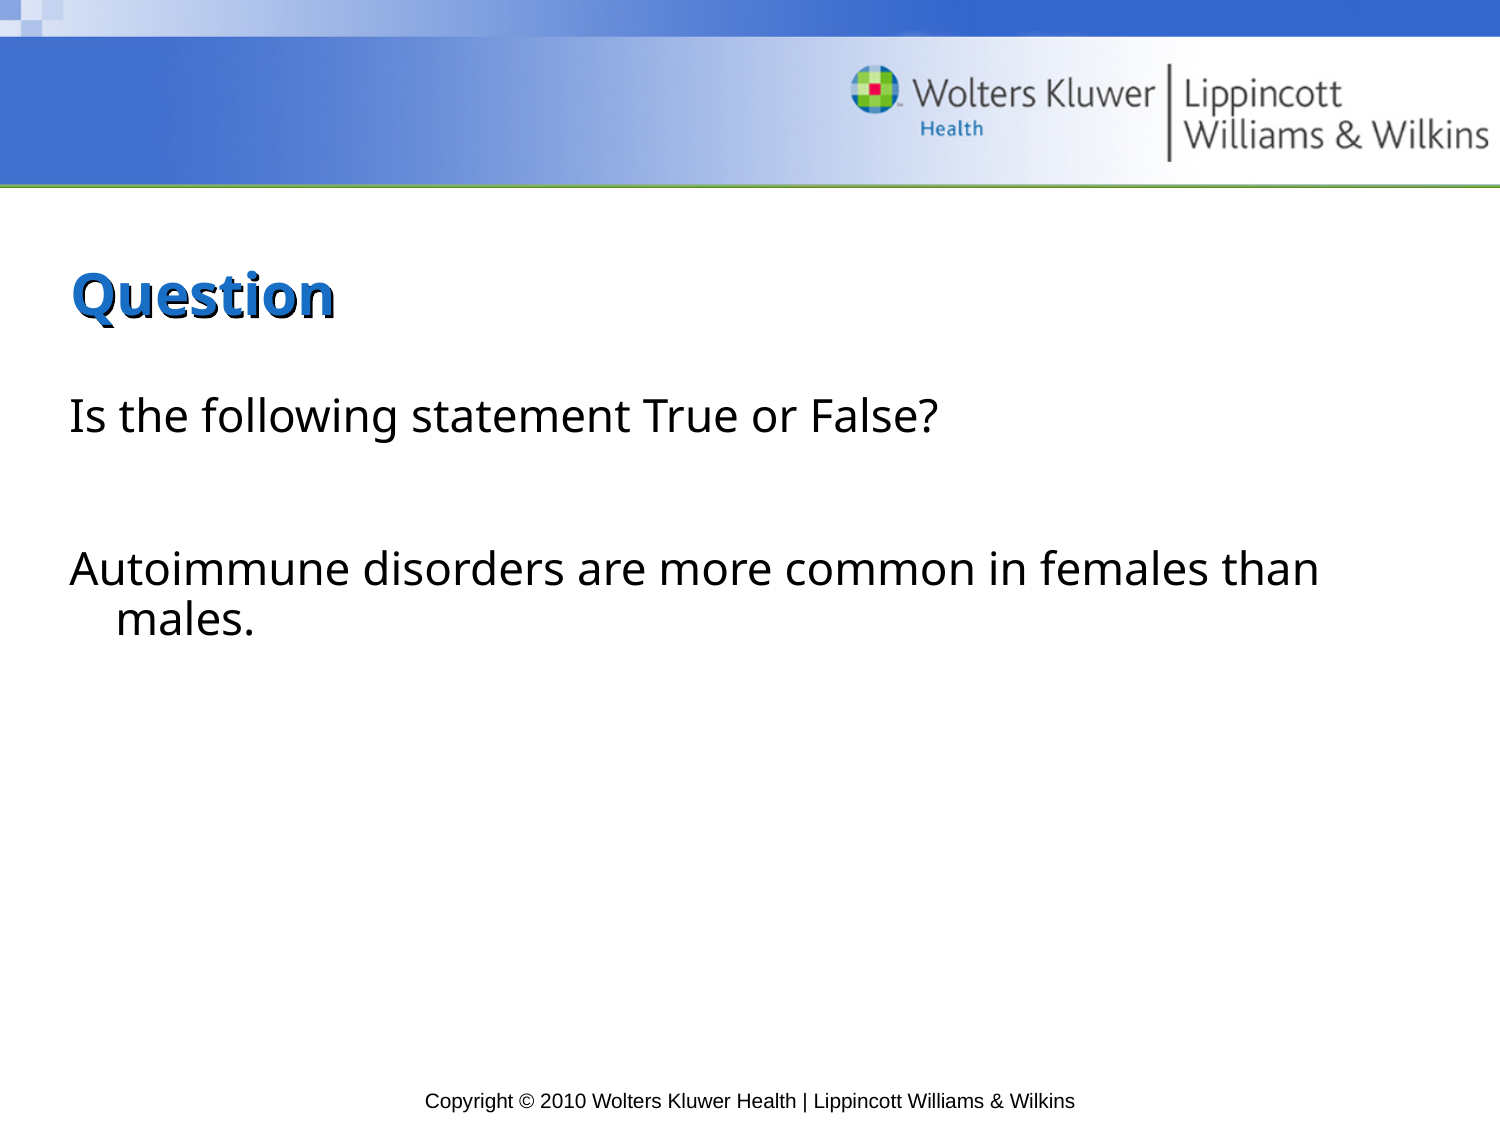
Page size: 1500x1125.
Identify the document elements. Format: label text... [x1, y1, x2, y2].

title Question [70, 264, 1470, 329]
picture [0, 0, 1500, 188]
list Is the following statement True or False? Autoimmune disorders are more common in females than males. [53, 384, 1468, 1088]
